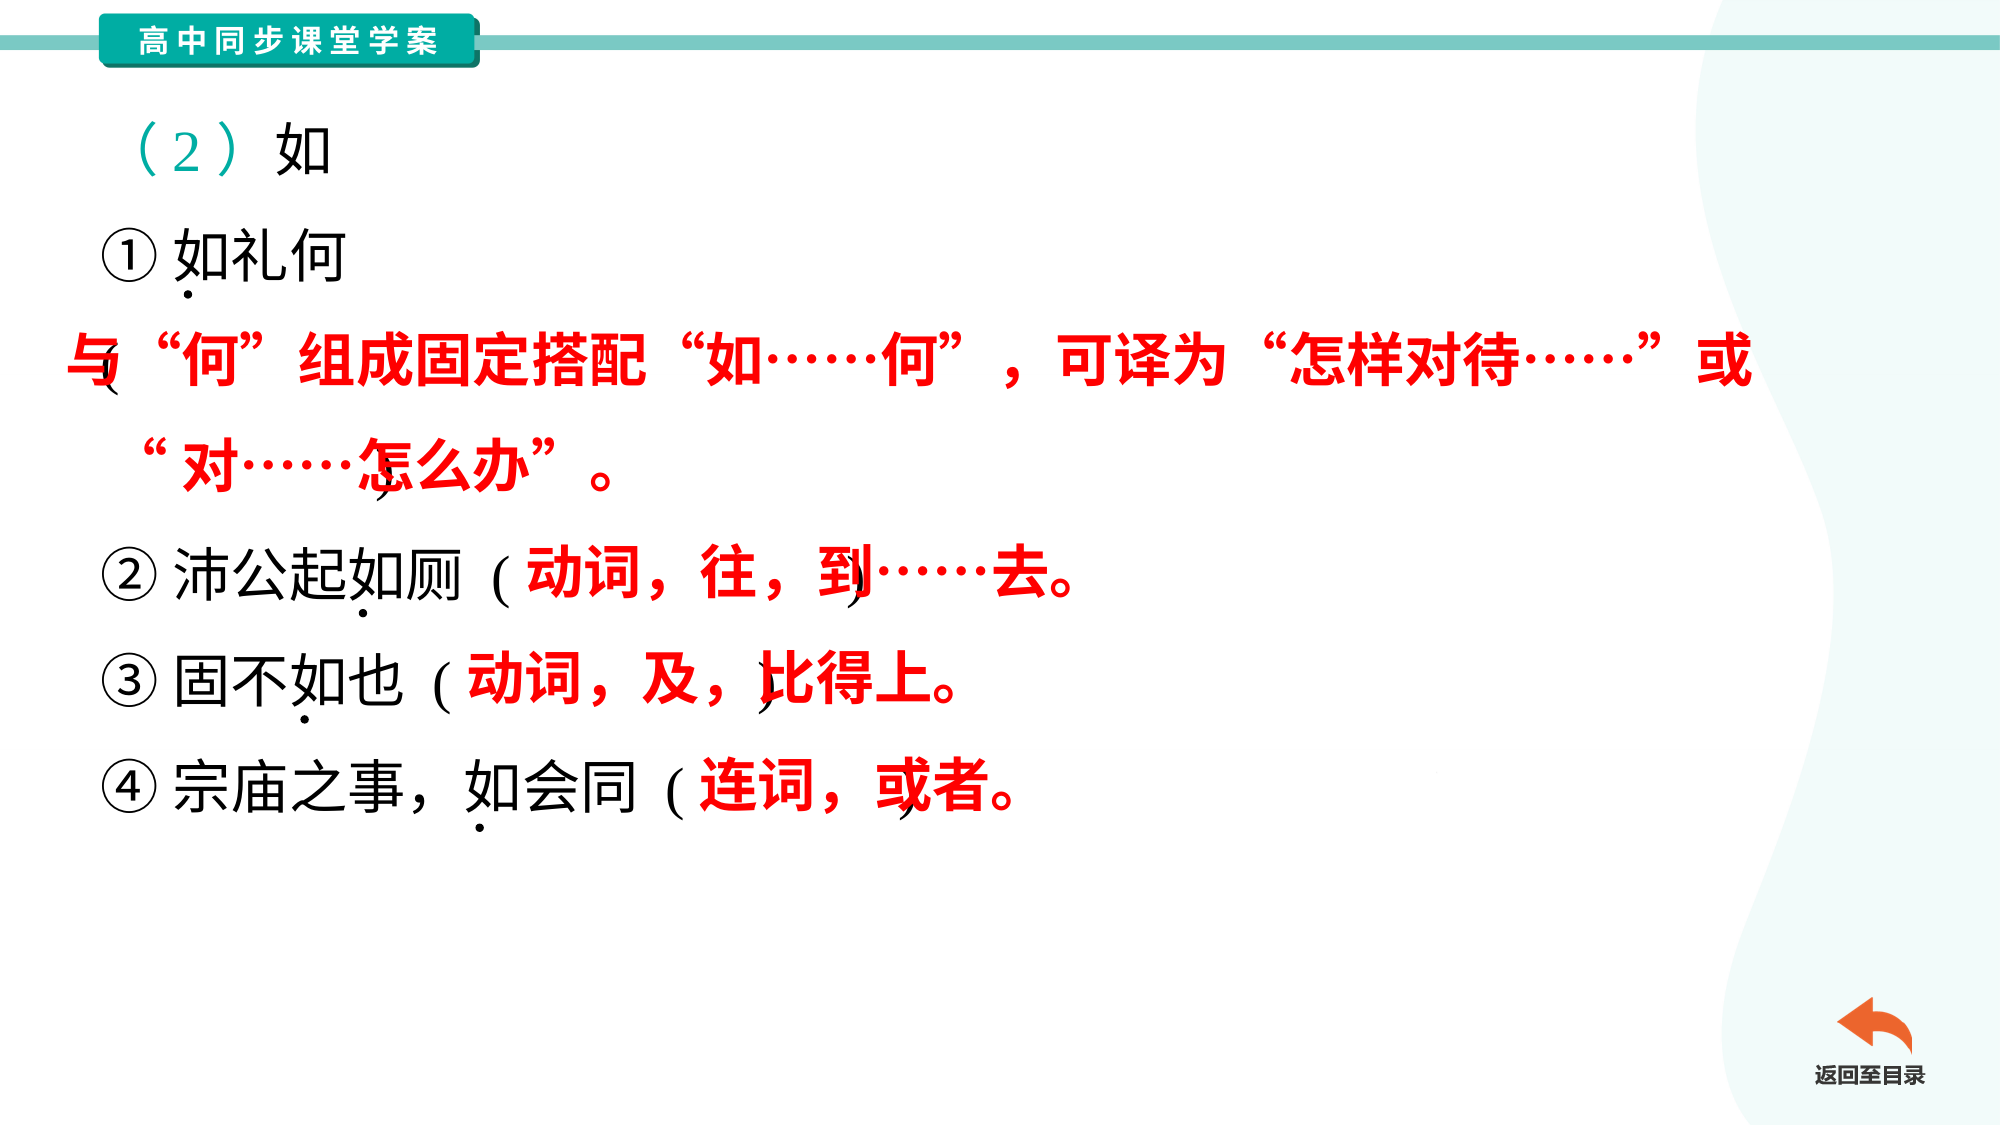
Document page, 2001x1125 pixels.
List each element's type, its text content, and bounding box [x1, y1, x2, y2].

text_box 连词，或者。 [677, 715, 1072, 818]
text_box [475, 823, 484, 832]
text_box [183, 290, 193, 299]
text_box 与“何”组成固定搭配“如……何”，可译为“怎样对待……”或 [127, 290, 1693, 393]
text_box （2）如 ①如礼何 ( ) ②沛公起如厕 ( ) ③固不如也 ( ) ④宗庙之事，如会同 ( ) [100, 76, 1899, 821]
picture [0, 0, 2000, 1125]
text_box 动词，及，比得上。 [443, 609, 1014, 712]
text_box [300, 715, 309, 724]
text_box “对……怎么办”。 [122, 396, 634, 499]
text_box 动词，往，到……去。 [502, 503, 1131, 606]
text_box [358, 608, 368, 618]
